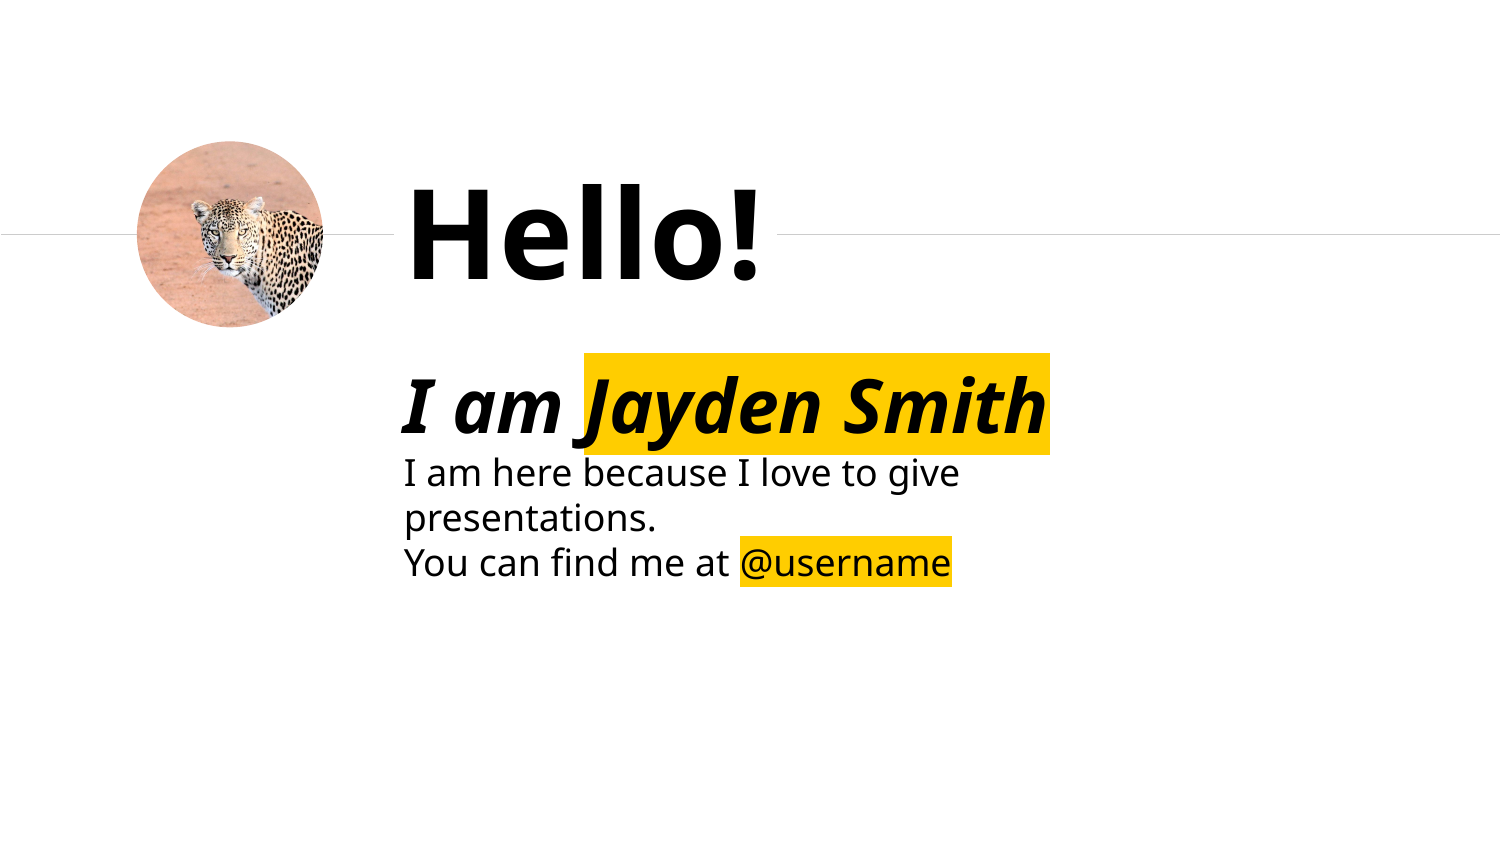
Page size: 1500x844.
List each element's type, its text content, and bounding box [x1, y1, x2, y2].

title Hello! [389, 133, 1195, 325]
picture [136, 141, 324, 328]
subtitle I am Jayden Smith I am here because I love to give presentations. You can find me at @username [389, 343, 1213, 473]
